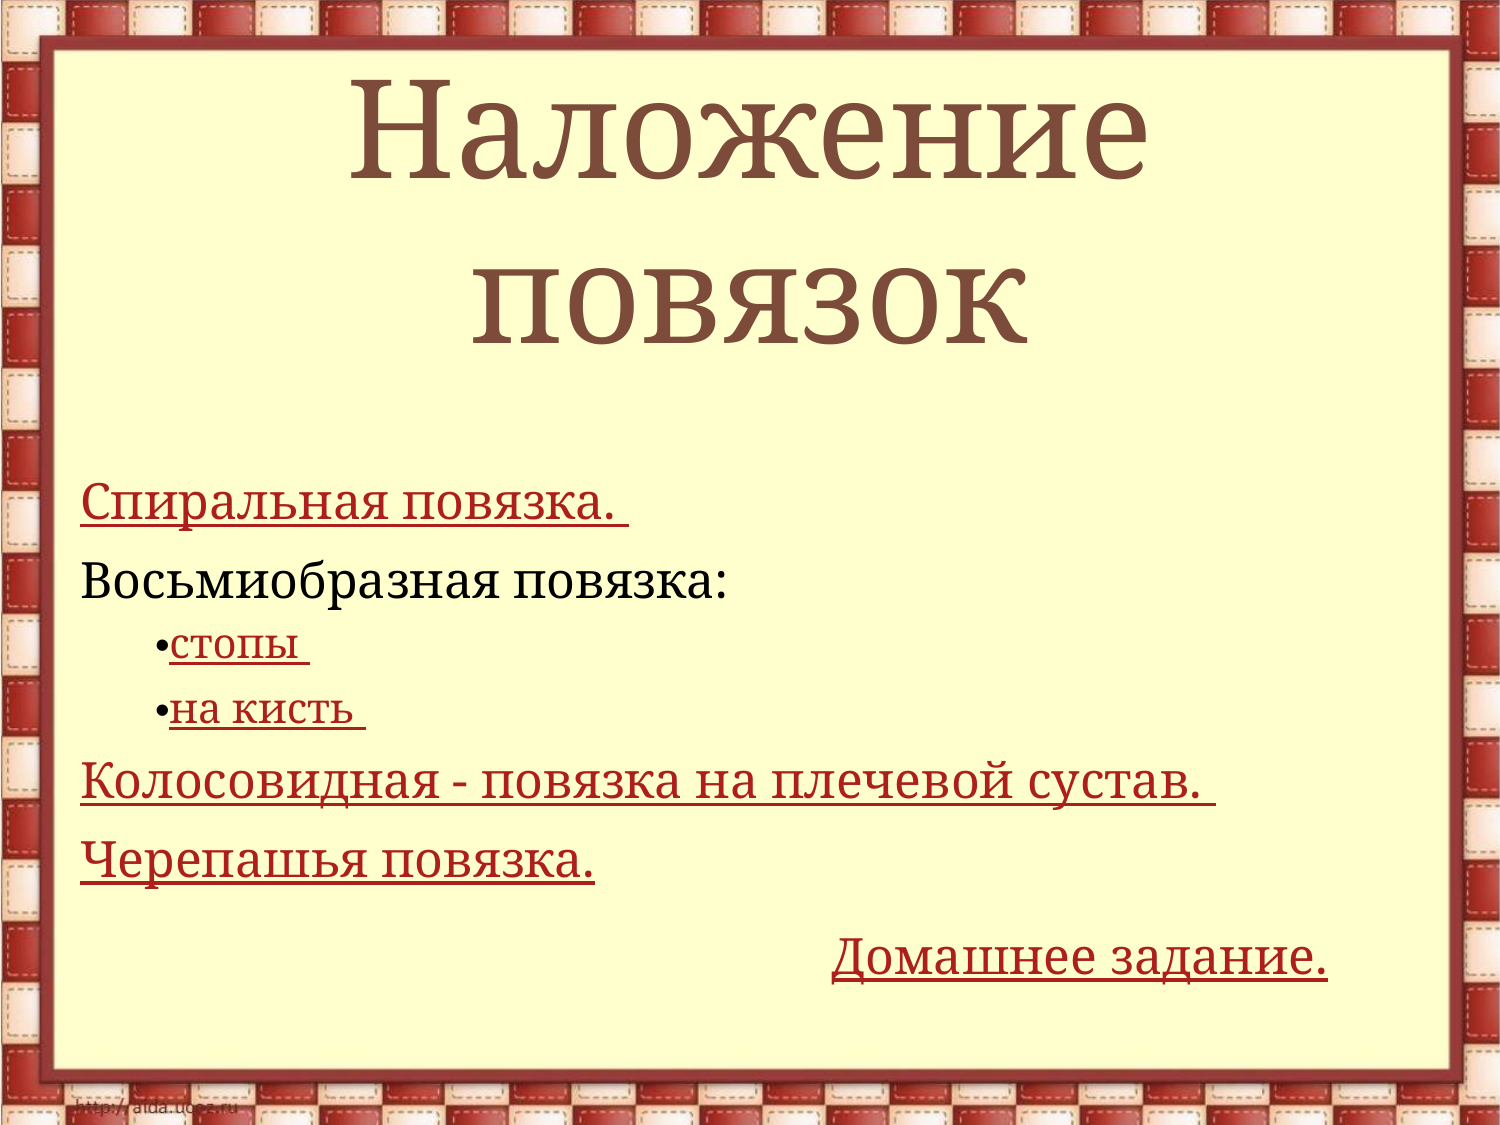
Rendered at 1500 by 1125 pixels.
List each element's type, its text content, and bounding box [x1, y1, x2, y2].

picture [0, 0, 1500, 1125]
subtitle Спиральная повязка. Восьмиобразная повязка: стопы на кисть Колосовидная - повязка на плечевой сустав. Черепашья повязка. [64, 462, 1436, 1044]
text_box Домашнее задание. [817, 916, 1343, 1000]
title Наложение повязок [34, 62, 1466, 351]
